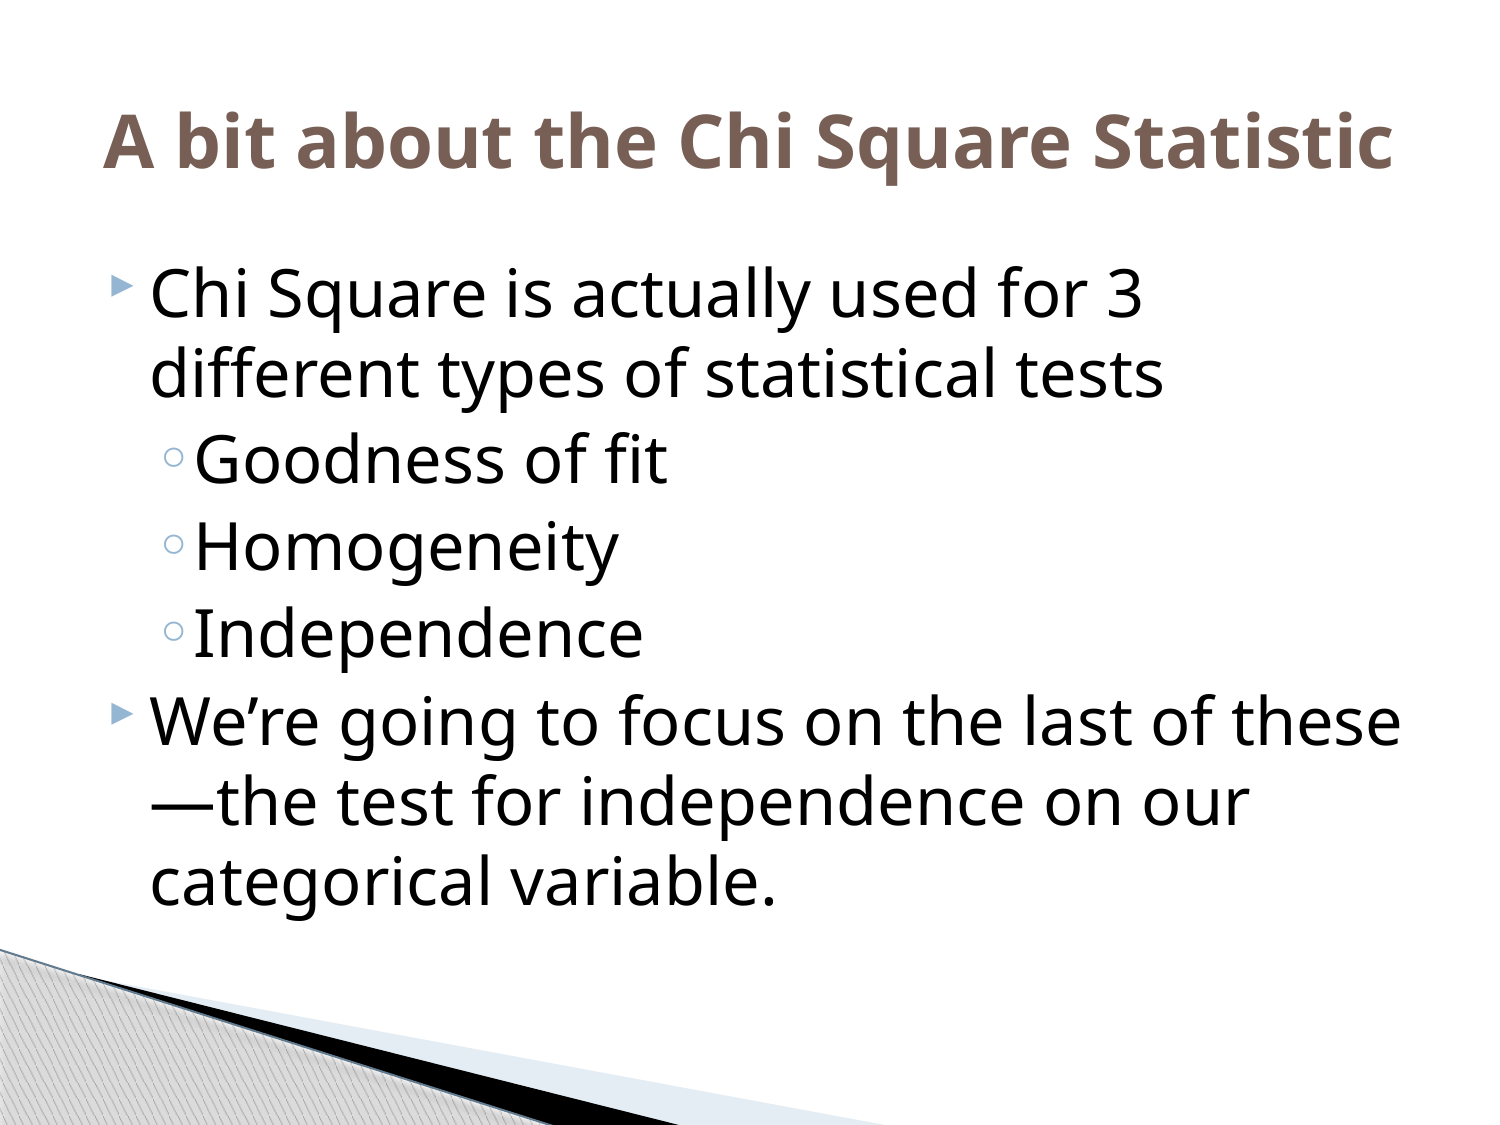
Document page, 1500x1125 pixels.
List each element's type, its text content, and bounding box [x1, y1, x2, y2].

list Chi Square is actually used for 3 different types of statistical tests Goodness of fit Homogeneity Independence We’re going to focus on the last of these—the test for independence on our categorical variable. [75, 243, 1425, 986]
title A bit about the Chi Square Statistic [75, 45, 1425, 233]
